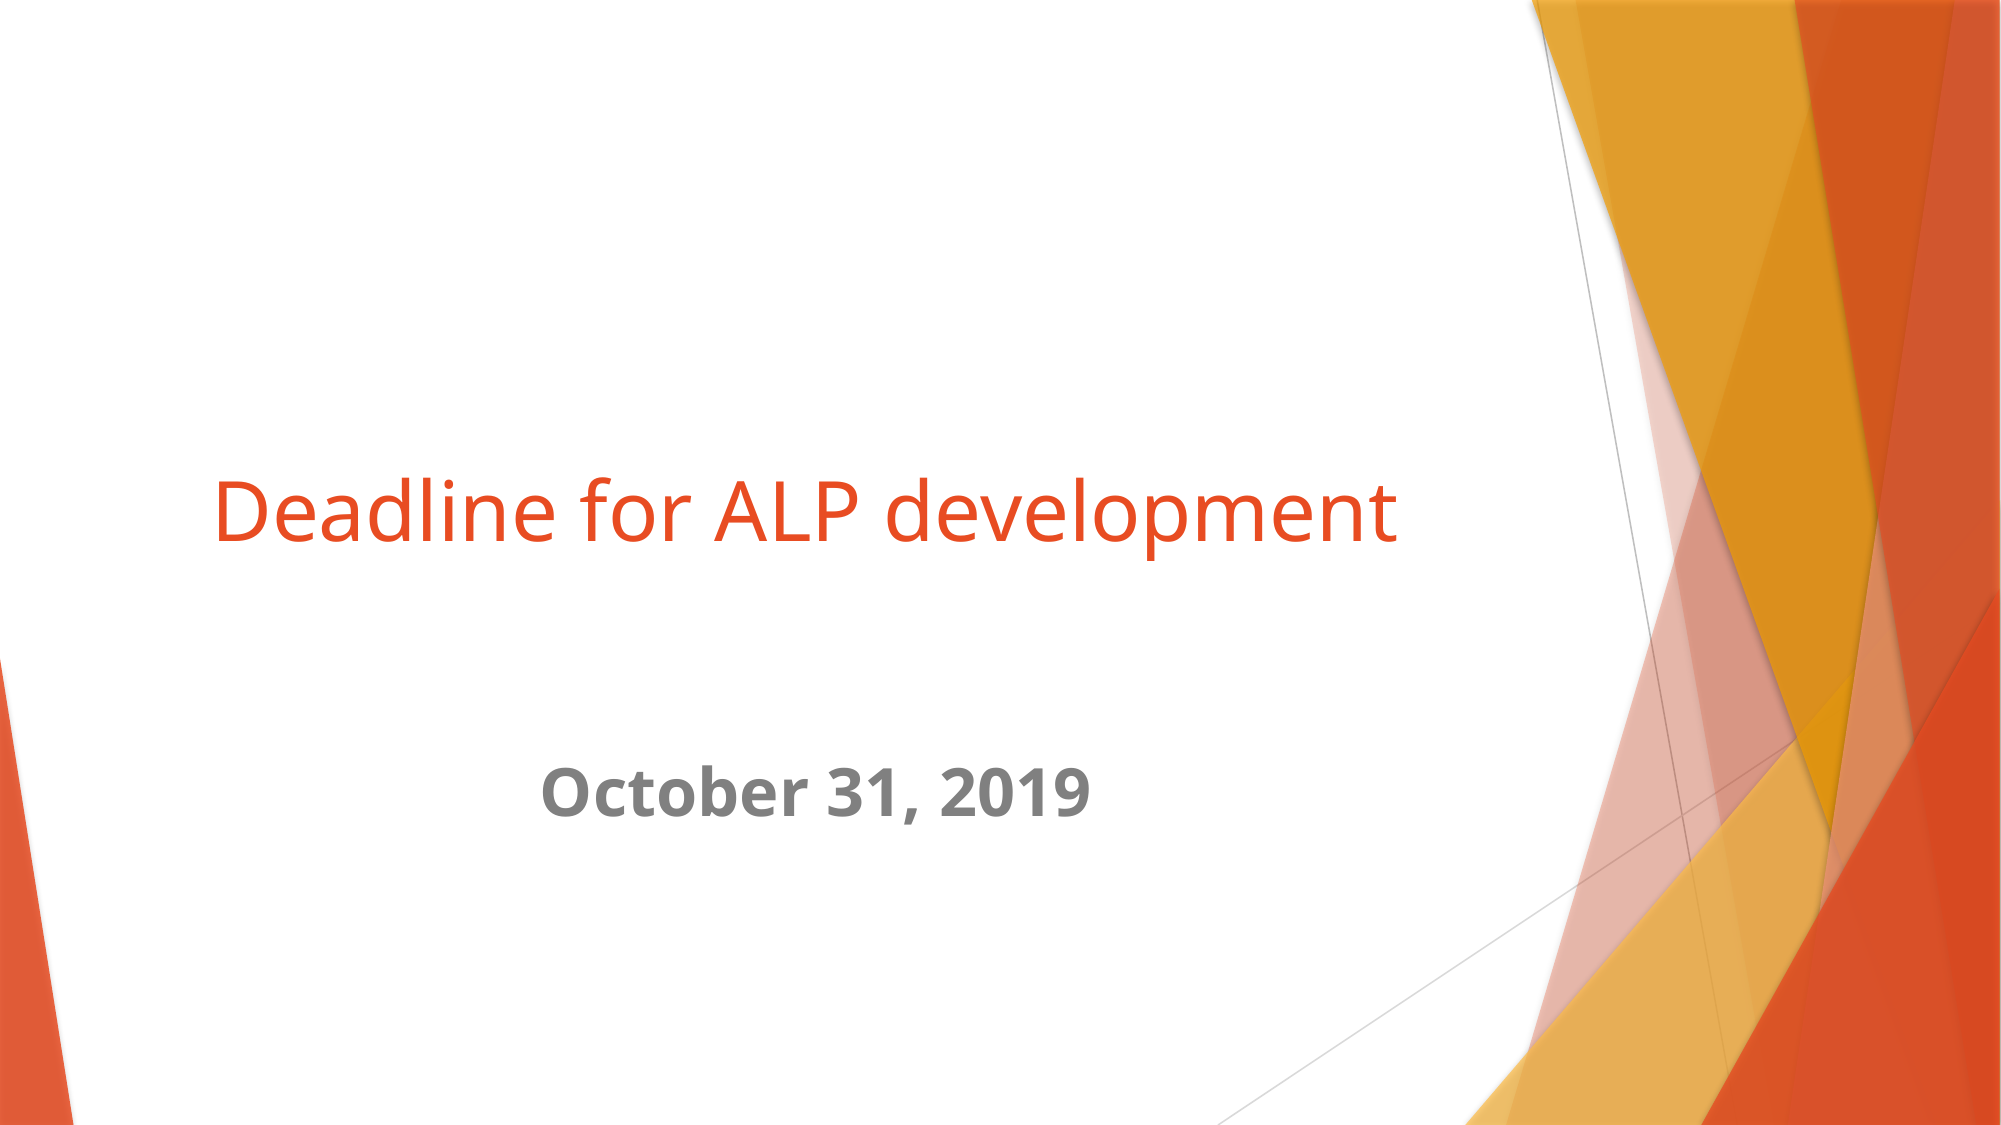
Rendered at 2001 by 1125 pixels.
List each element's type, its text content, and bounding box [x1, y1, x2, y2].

list October 31, 2019 [111, 742, 1522, 884]
title Deadline for ALP development [111, 265, 1522, 566]
